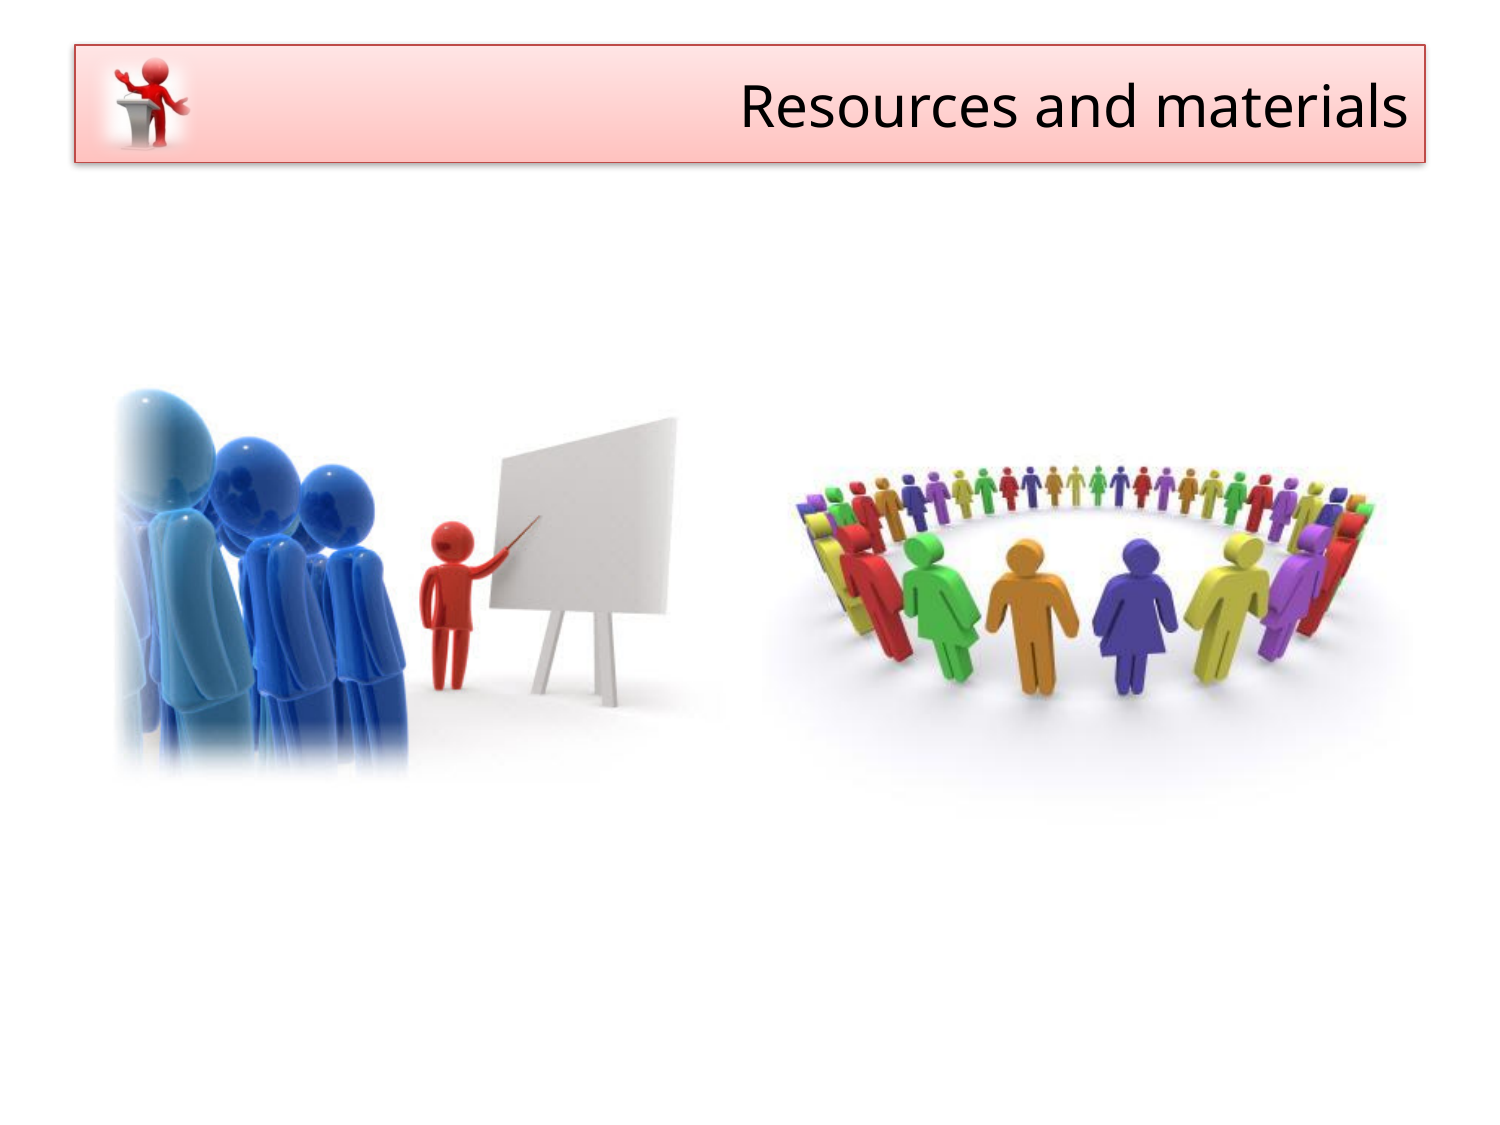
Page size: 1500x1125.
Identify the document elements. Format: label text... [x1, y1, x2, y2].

picture [112, 349, 730, 788]
picture [87, 49, 201, 163]
picture [762, 337, 1413, 826]
text_box Resources and materials [74, 44, 1426, 163]
